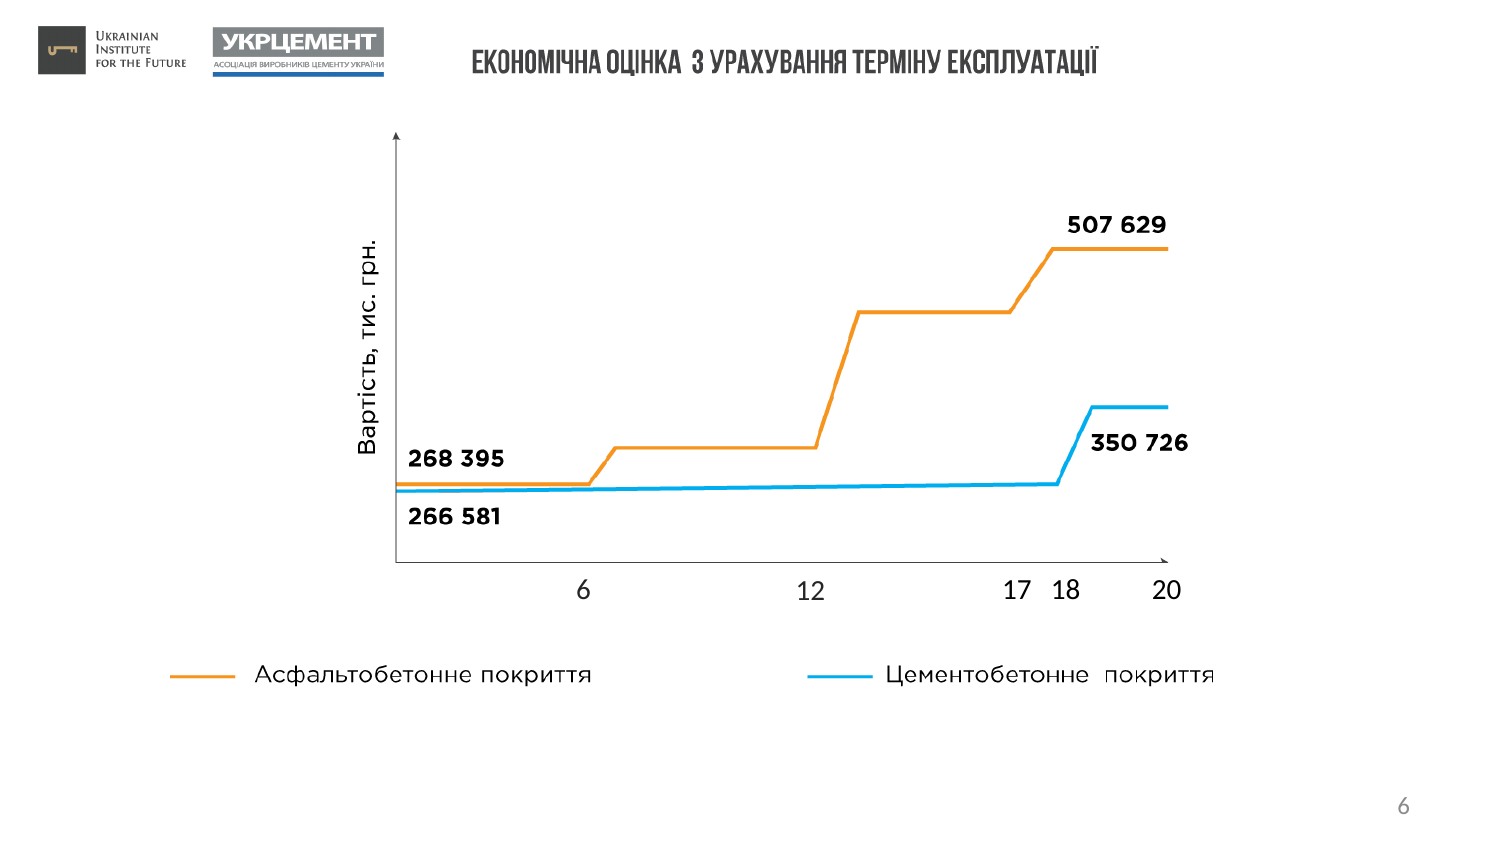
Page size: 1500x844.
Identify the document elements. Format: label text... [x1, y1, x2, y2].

slide_number 6 [1074, 782, 1425, 827]
picture [30, 0, 1500, 723]
